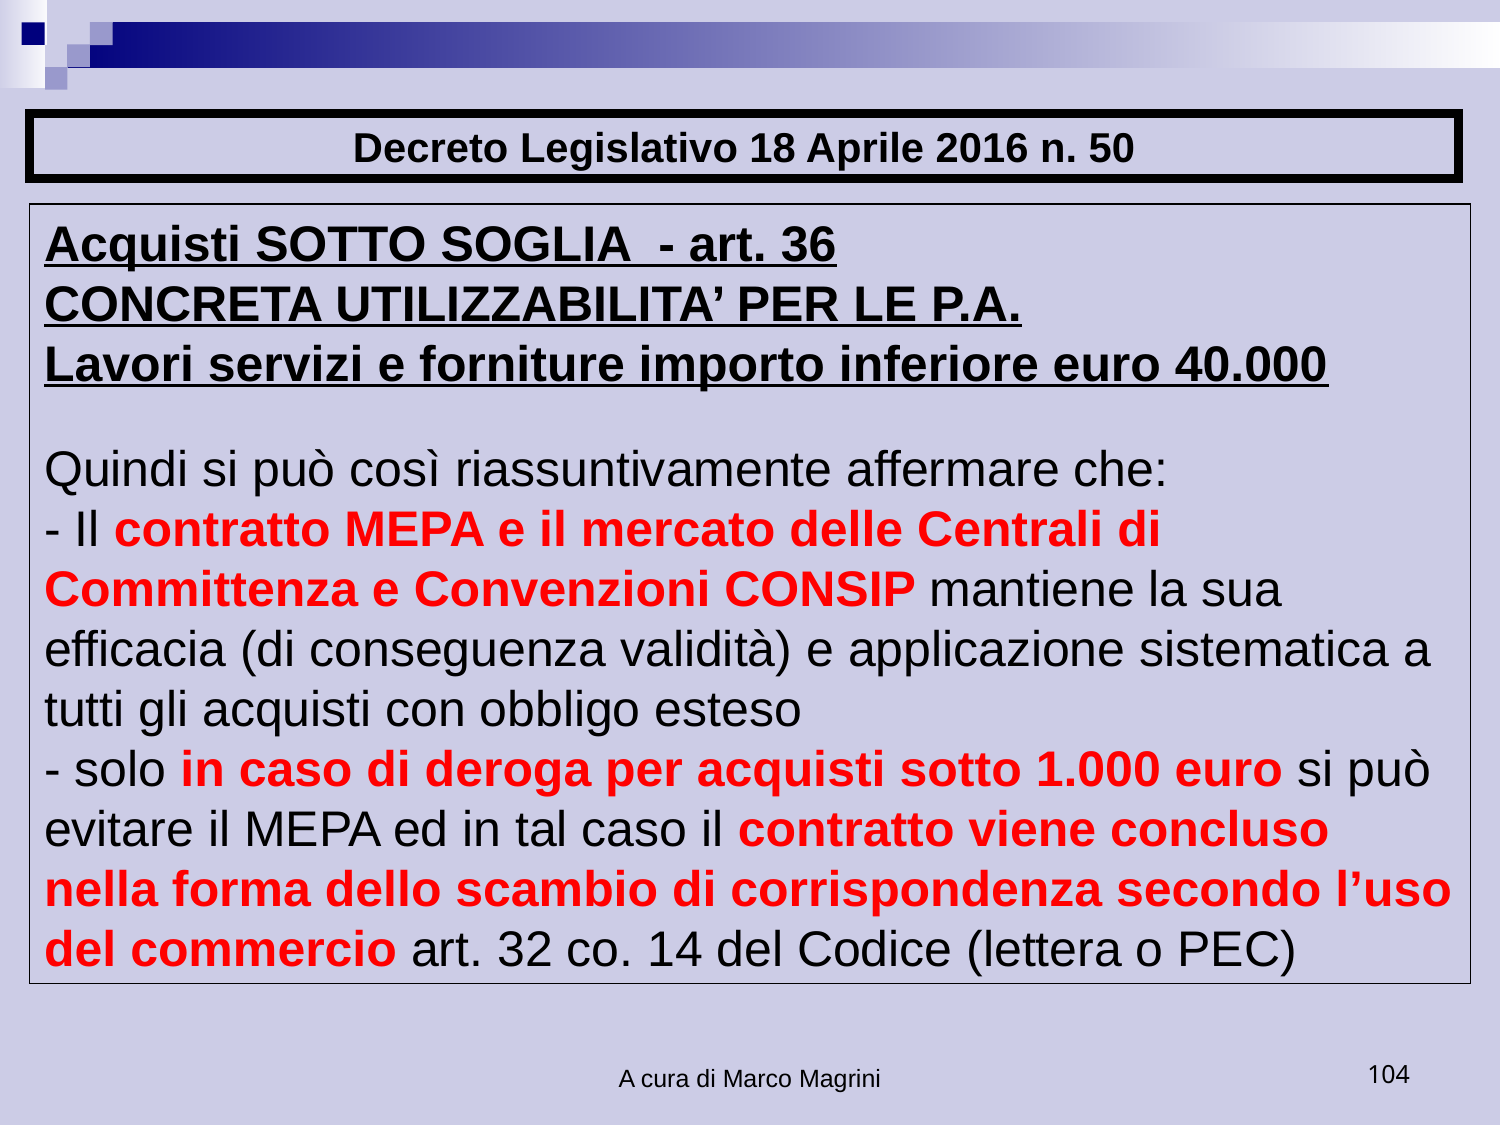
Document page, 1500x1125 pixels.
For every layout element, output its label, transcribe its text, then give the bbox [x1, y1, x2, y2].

footer A cura di Marco Magrini [512, 1025, 988, 1100]
slide_number 104 [1074, 1025, 1425, 1100]
text_box Acquisti SOTTO SOGLIA - art. 36 CONCRETA UTILIZZABILITA’ PER LE P.A. Lavori servizi e forniture importo inferiore euro 40.000 Quindi si può così riassuntivamente affermare che: - Il contratto MEPA e il mercato delle Centrali di Committenza e Convenzioni CONSIP mantiene la sua efficacia (di conseguenza validità) e applicazione sistematica a tutti gli acquisti con obbligo esteso - solo in caso di deroga per acquisti sotto 1.000 euro si può evitare il MEPA ed in tal caso il contratto viene concluso nella forma dello scambio di corrispondenza secondo l’uso del commercio art. 32 co. 14 del Codice (lettera o PEC) [29, 203, 1471, 984]
text_box Decreto Legislativo 18 Aprile 2016 n. 50 [29, 113, 1459, 179]
